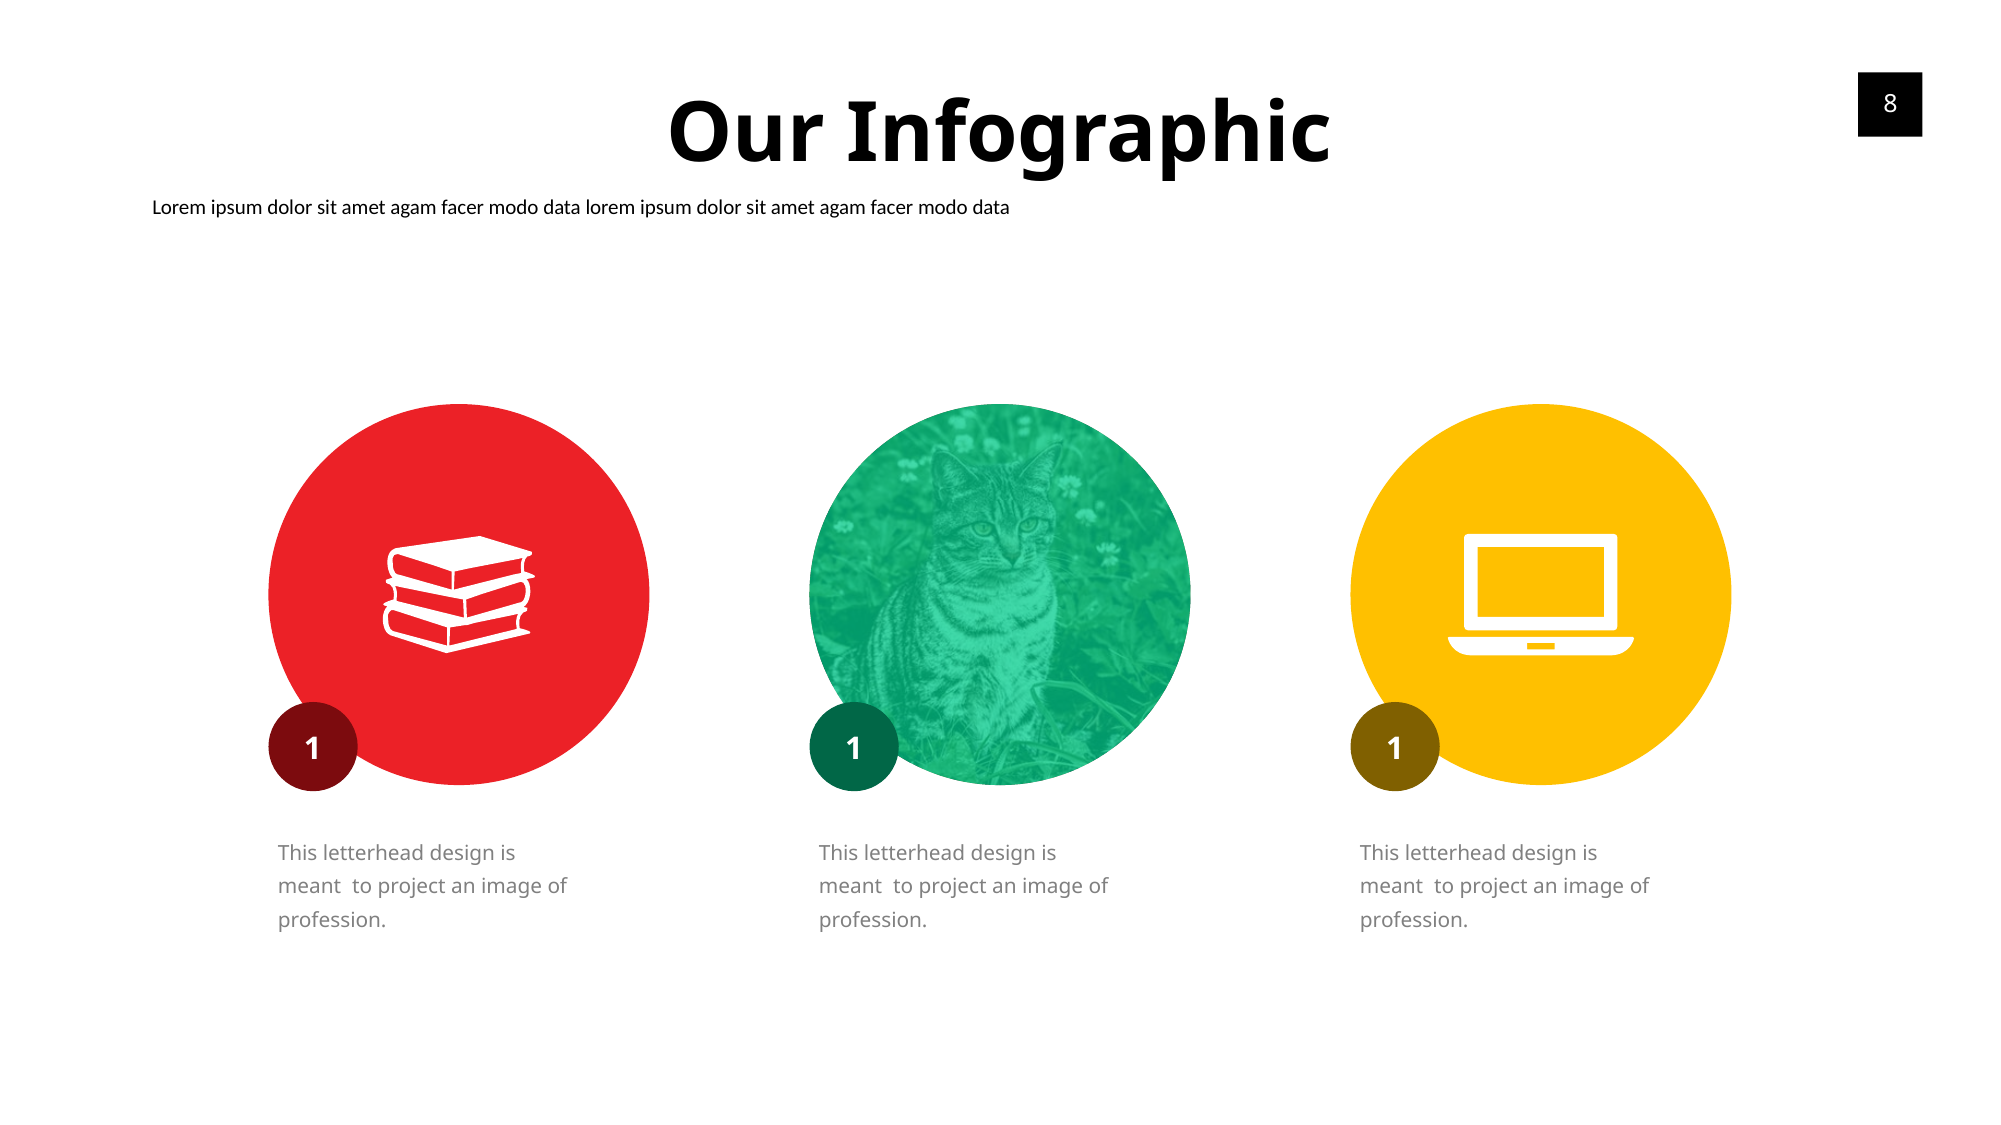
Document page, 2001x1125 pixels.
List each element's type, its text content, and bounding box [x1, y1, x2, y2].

title Our Infographic [137, 78, 1863, 186]
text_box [268, 701, 582, 930]
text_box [809, 701, 1123, 930]
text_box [1350, 701, 1664, 930]
subtitle Lorem ipsum dolor sit amet agam facer modo data lorem ipsum dolor sit amet agam facer modo data [137, 186, 1863, 227]
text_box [1447, 533, 1635, 656]
slide_number 8 [1863, 78, 1927, 130]
text_box [1349, 403, 1733, 742]
picture [809, 404, 1191, 786]
text_box [267, 403, 651, 742]
text_box [382, 535, 535, 654]
